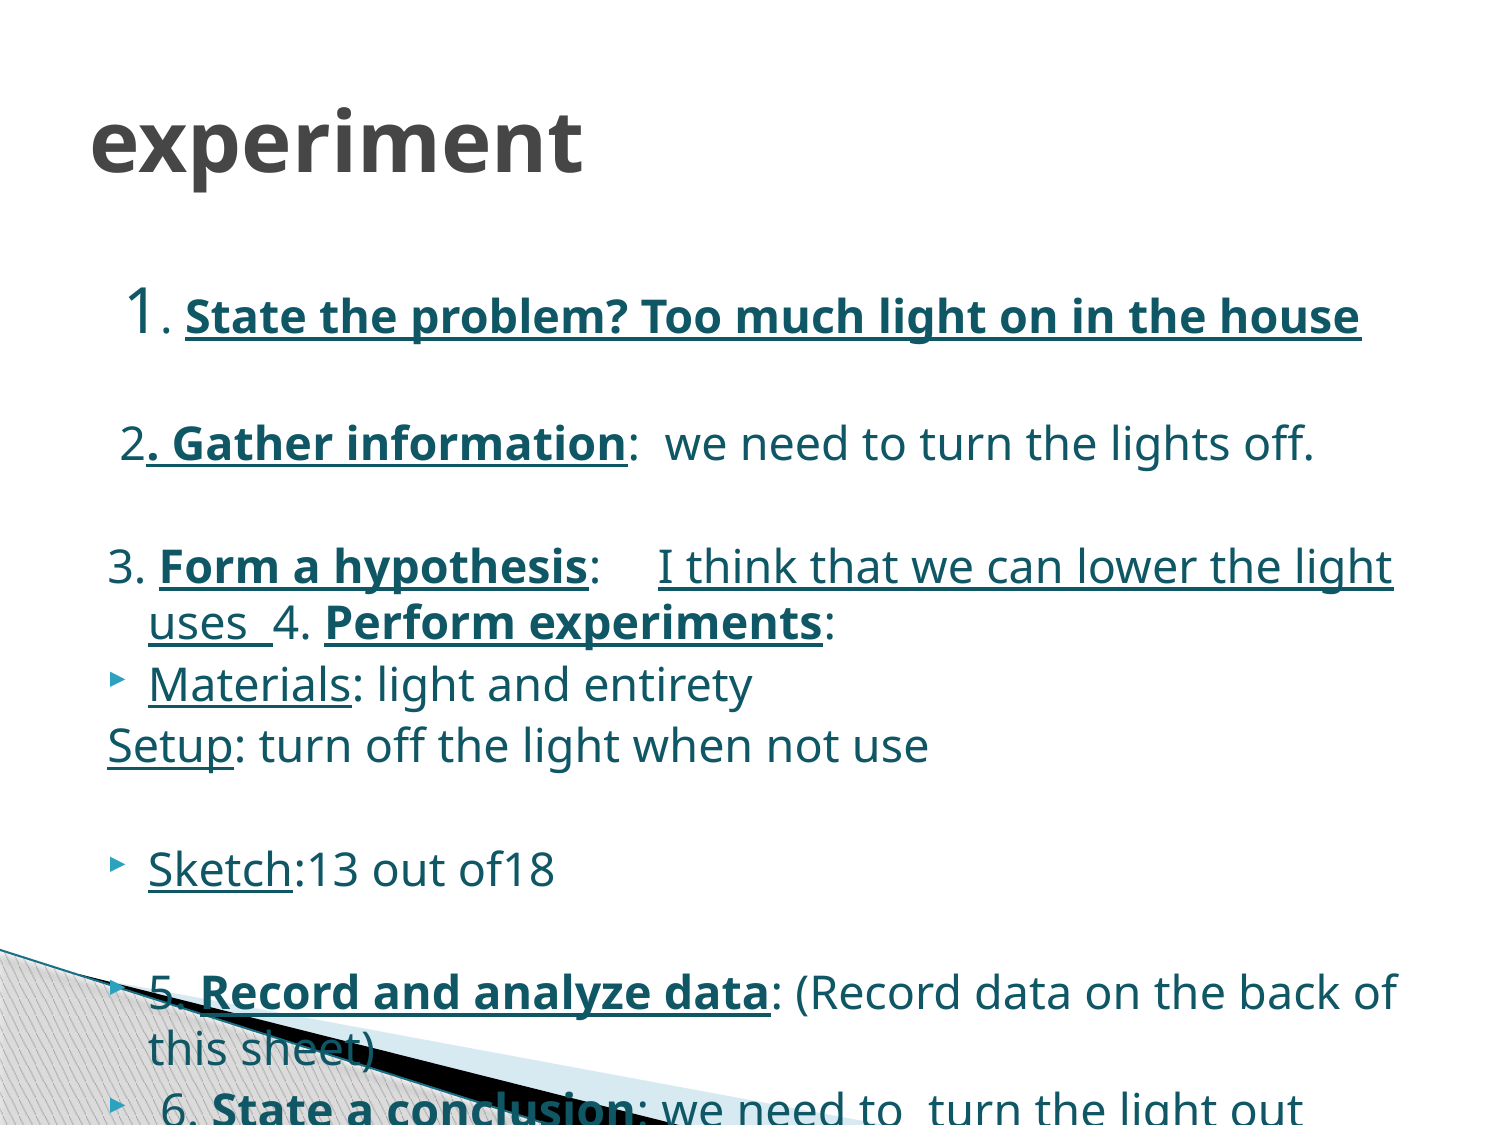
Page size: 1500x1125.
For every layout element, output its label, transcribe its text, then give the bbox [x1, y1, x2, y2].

list 1. State the problem? Too much light on in the house 2. Gather information: we need to turn the lights off. 3. Form a hypothesis: I think that we can lower the light uses 4. Perform experiments: Materials: light and entirety Setup: turn off the light when not use Sketch:13 out of18 5. Record and analyze data: (Record data on the back of this sheet) 6. State a conclusion: we need to turn the light out Repeat your work: (compare your results with other groups)I turn more light out in my [75, 262, 1500, 1125]
title experiment [75, 45, 1425, 233]
